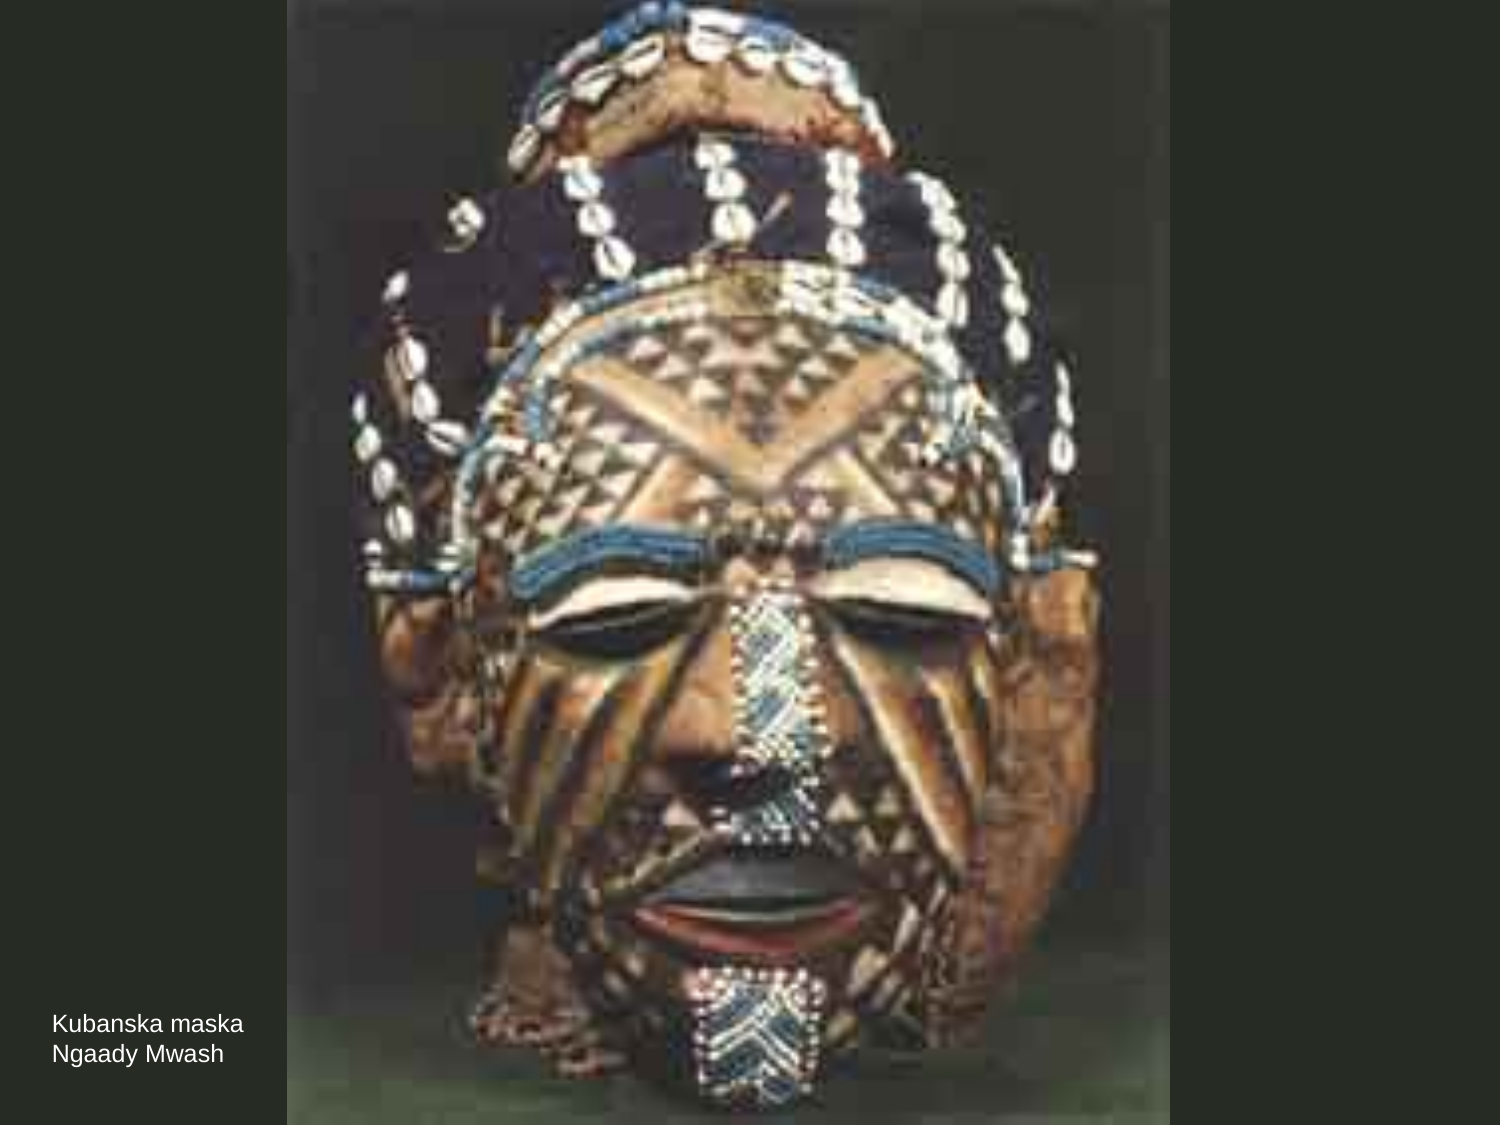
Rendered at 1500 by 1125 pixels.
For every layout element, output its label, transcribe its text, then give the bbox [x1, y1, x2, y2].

text_box Kubanska maska Ngaady Mwash [37, 999, 260, 1075]
picture [287, 0, 1170, 1125]
